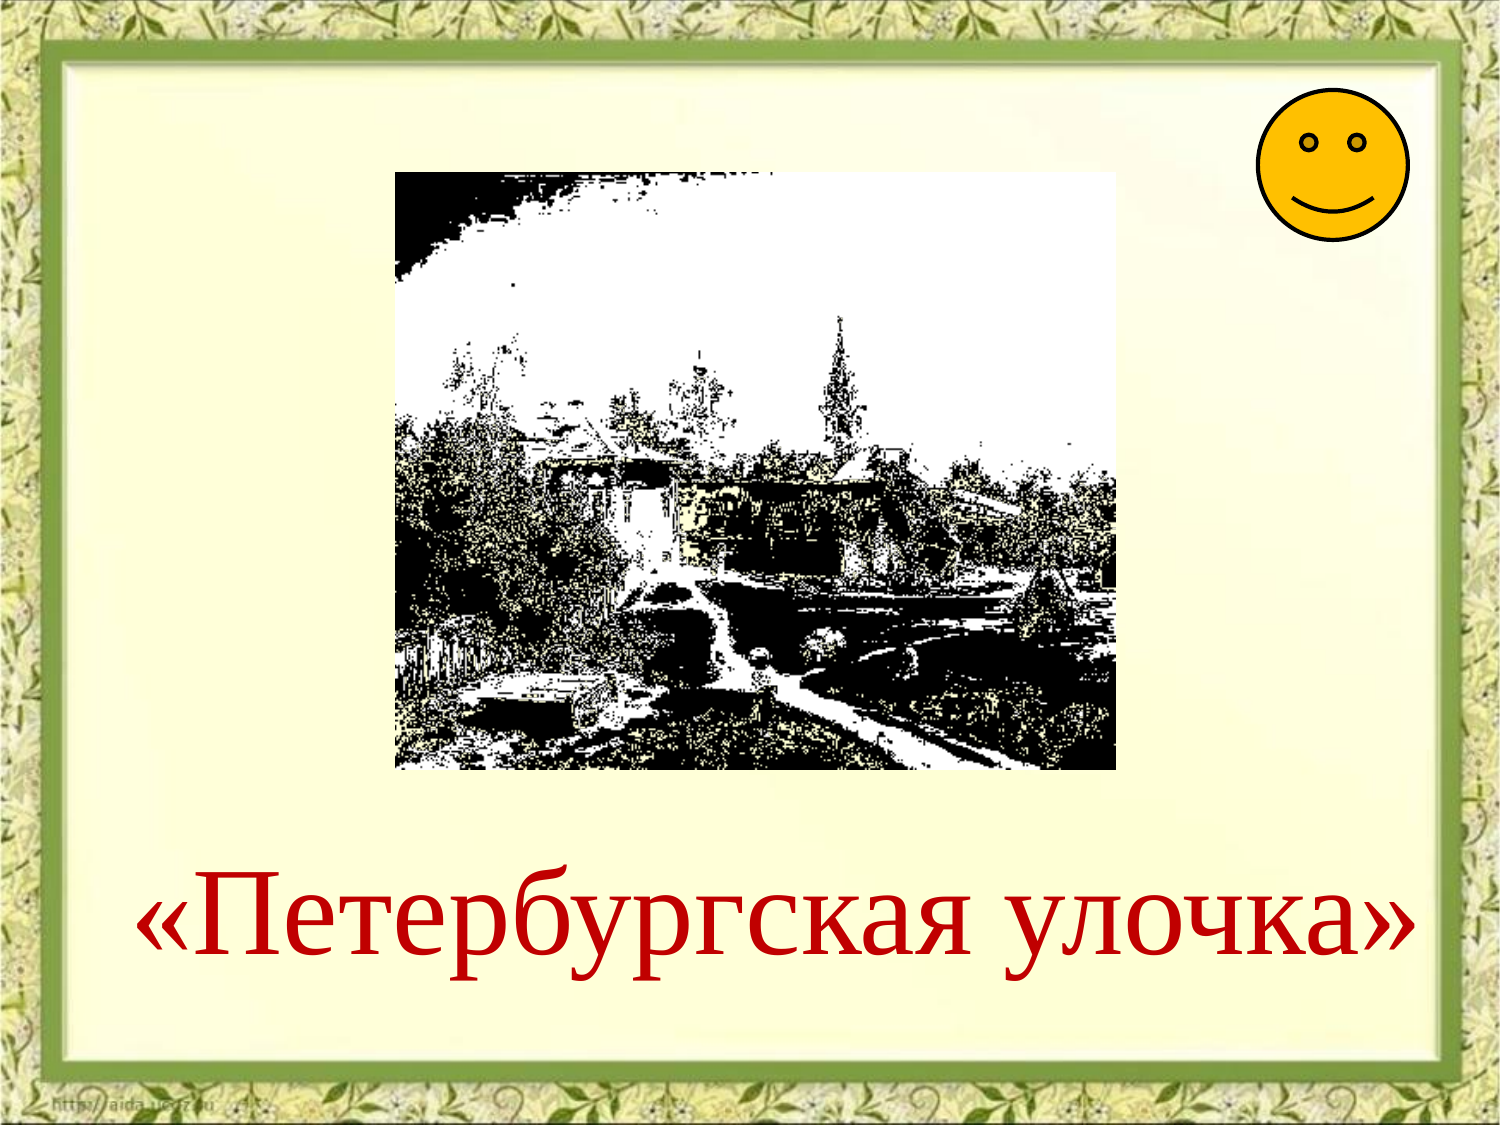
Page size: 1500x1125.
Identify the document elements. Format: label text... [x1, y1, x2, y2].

text_box «Петербургская улочка» [53, 822, 1500, 987]
picture [0, 0, 1500, 1125]
text_box [1255, 87, 1410, 243]
